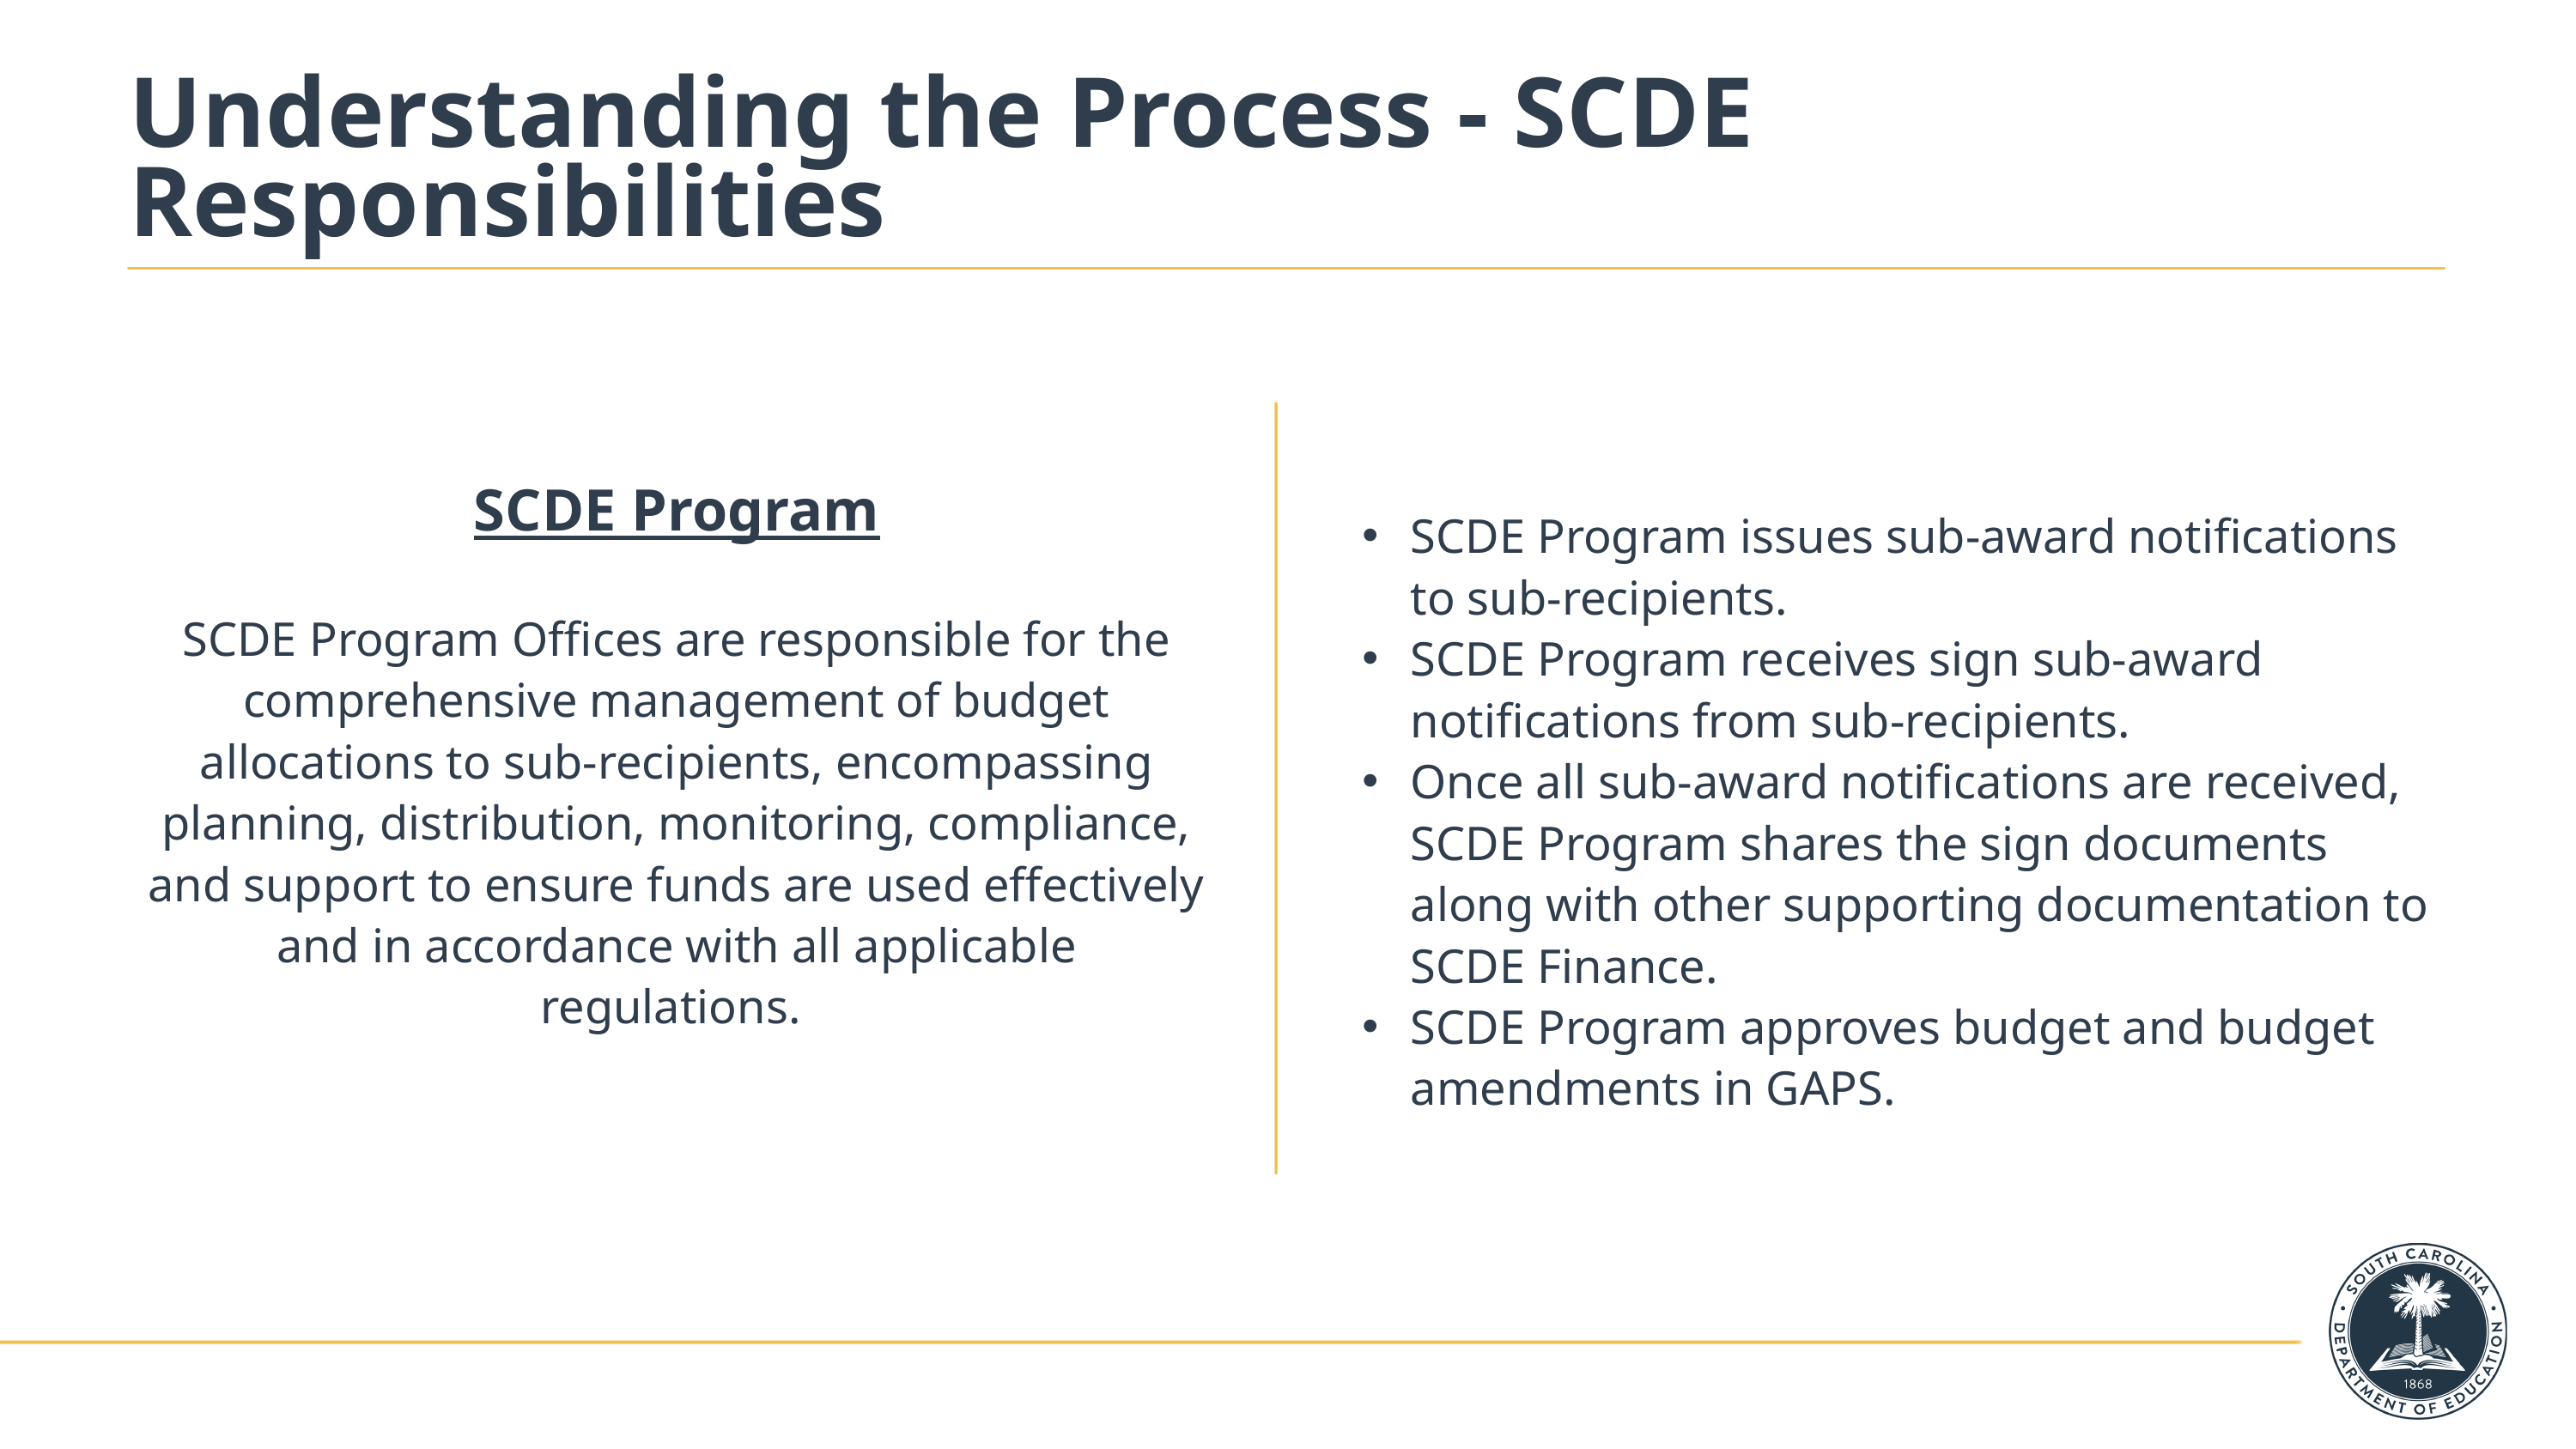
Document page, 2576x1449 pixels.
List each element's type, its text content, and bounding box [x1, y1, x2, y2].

list SCDE Program SCDE Program Offices are responsible for the comprehensive management of budget allocations to sub-recipients, encompassing planning, distribution, monitoring, compliance, and support to ensure funds are used effectively and in accordance with all applicable regulations. [129, 316, 1224, 1213]
picture [889, 403, 1663, 1174]
title Understanding the Process - SCDE Responsibilities [129, 76, 2440, 346]
list SCDE Program issues sub-award notifications to sub-recipients. SCDE Program receives sign sub-award notifications from sub-recipients. Once all sub-award notifications are received, SCDE Program shares the sign documents along with other supporting documentation to SCDE Finance. SCDE Program approves budget and budget amendments in GAPS. [1349, 316, 2445, 1213]
picture [2329, 1243, 2507, 1420]
